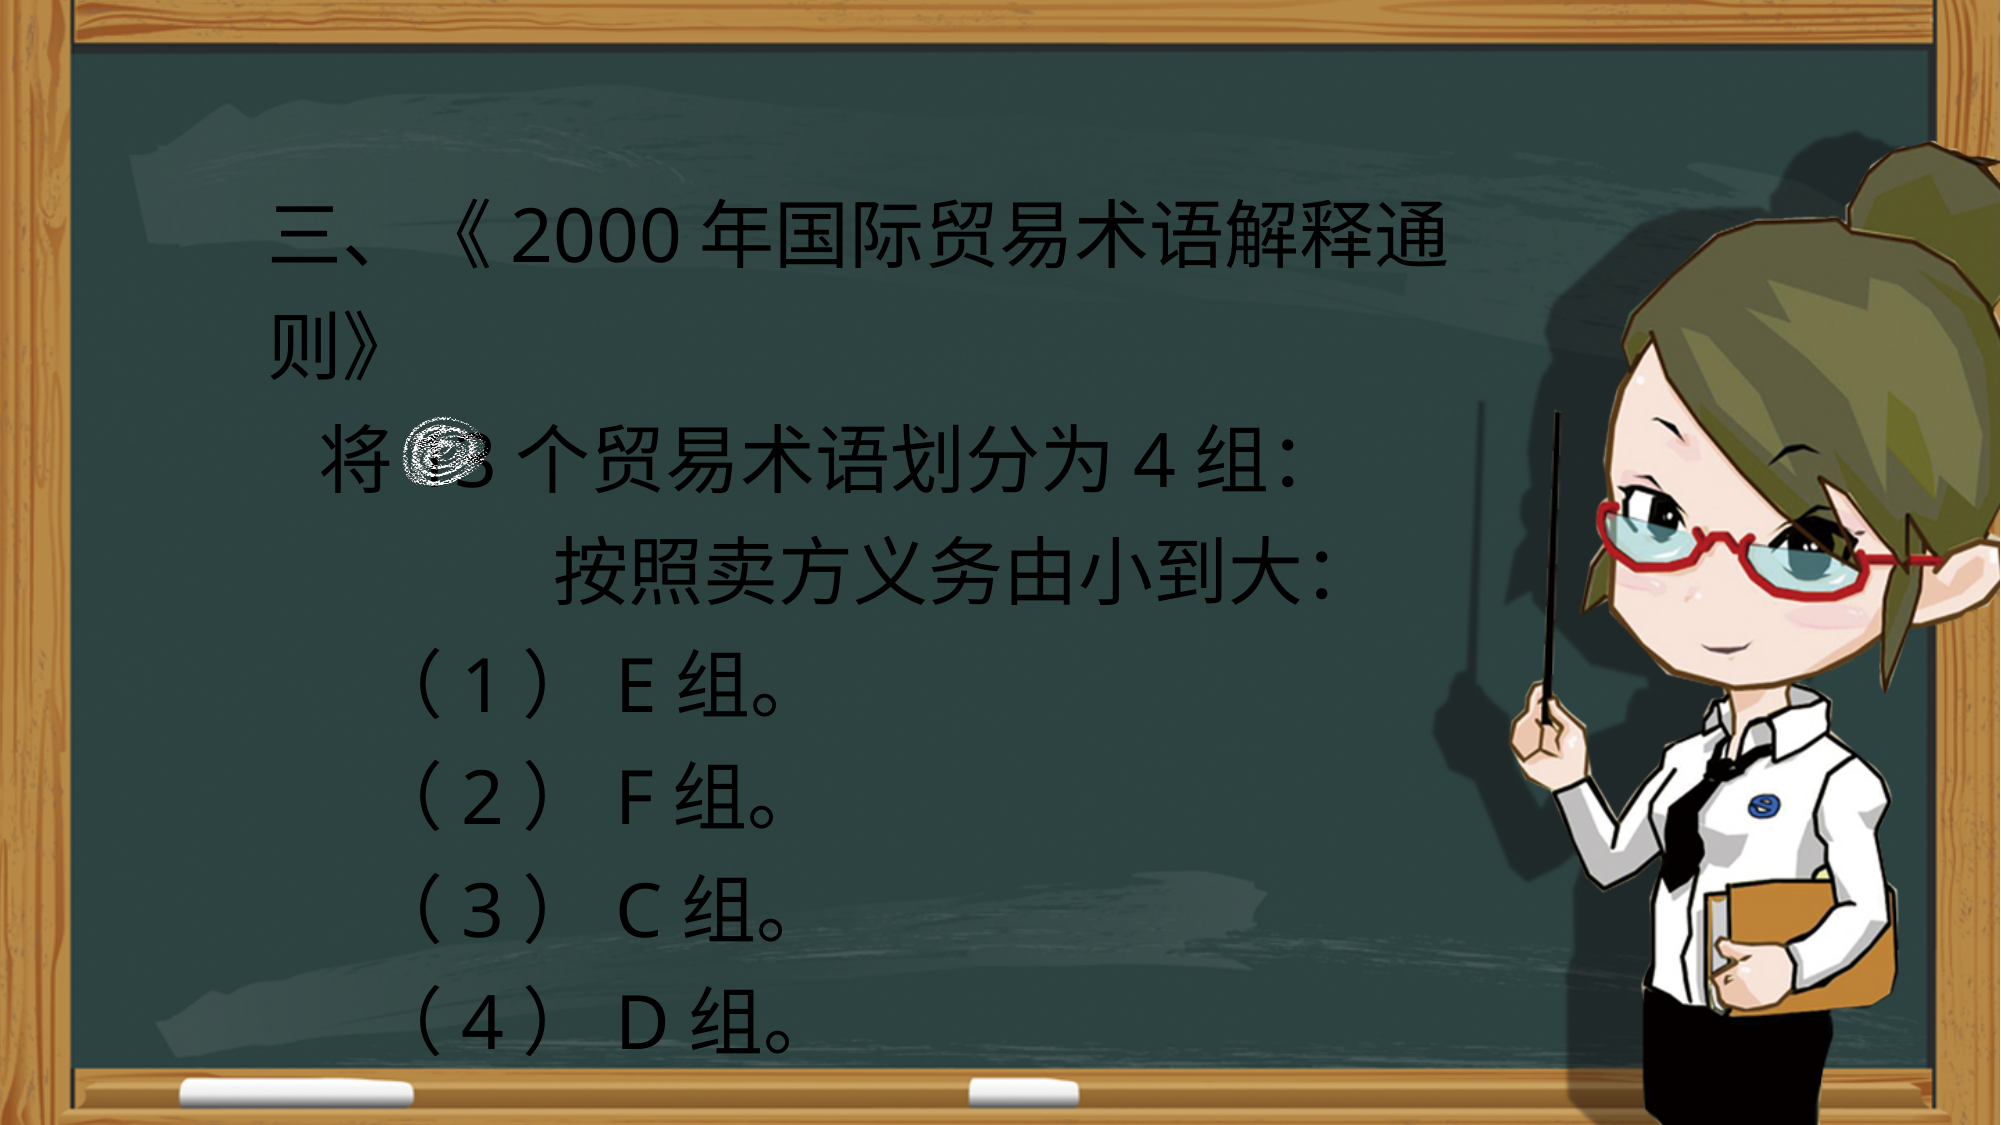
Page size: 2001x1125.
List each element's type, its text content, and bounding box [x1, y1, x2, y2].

text_box 三、《2000年国际贸易术语解释通则》 将13个贸易术语划分为4组： 按照卖方义务由小到大： （1）E组。 （2）F组。 （3）C组。 （4）D组。 [252, 157, 1429, 1125]
picture [0, 0, 2000, 1125]
picture [402, 416, 488, 486]
